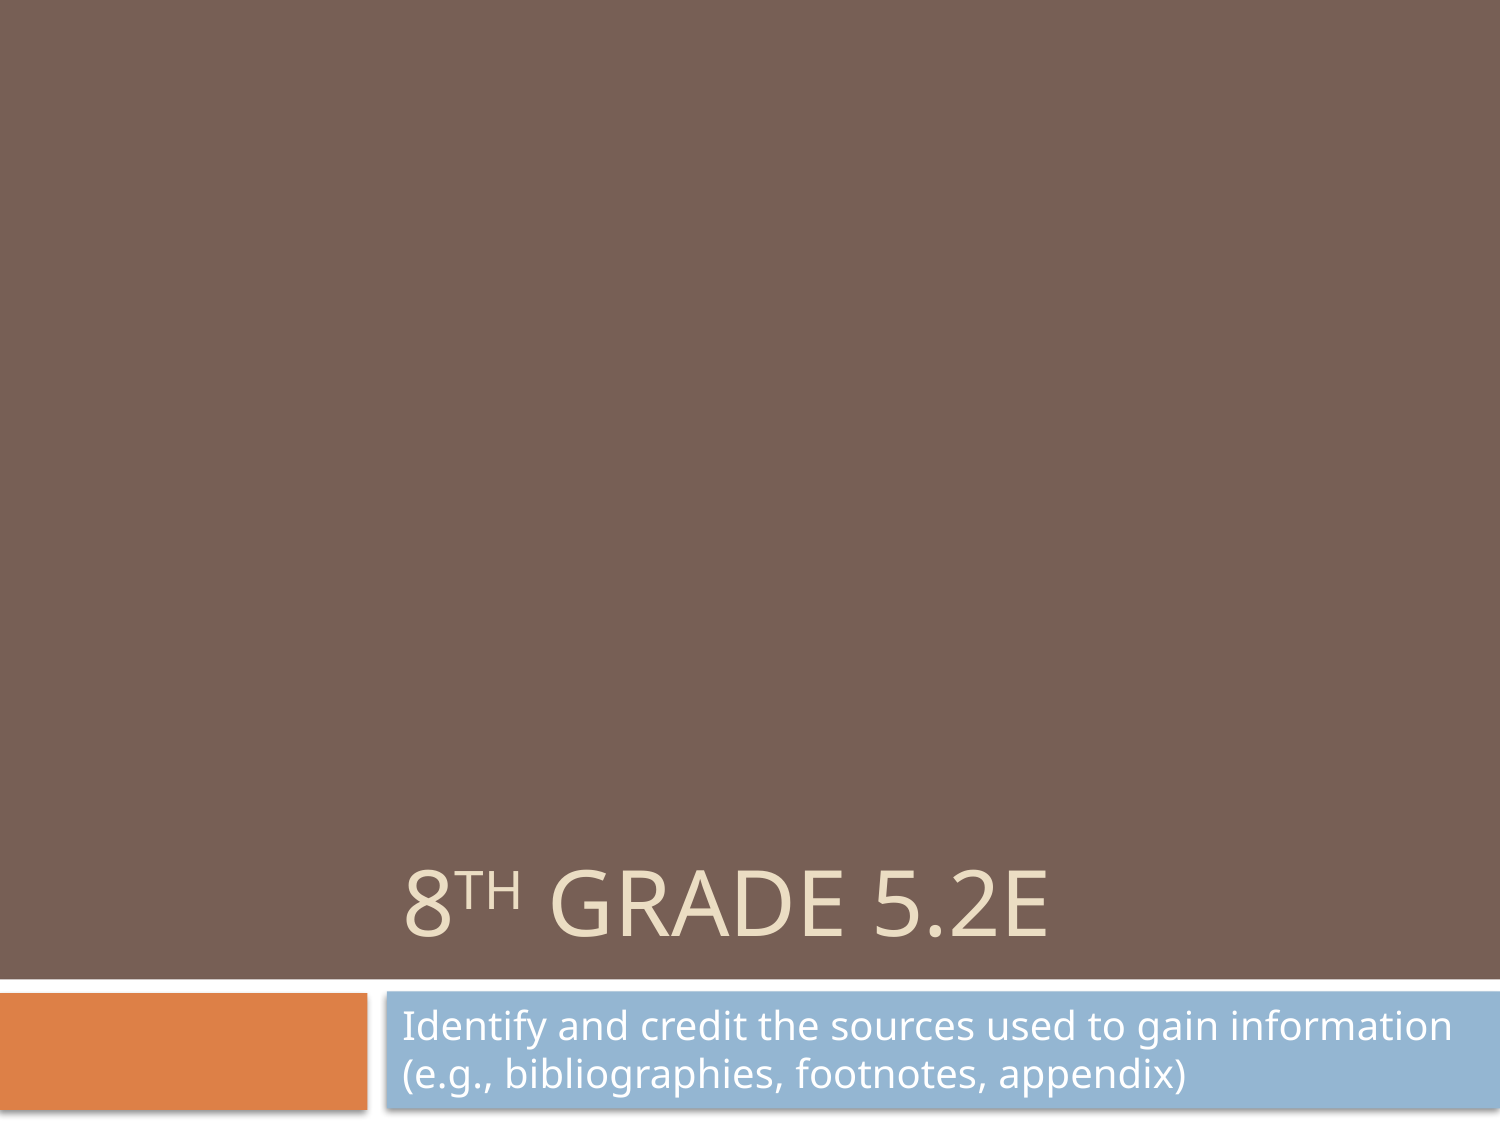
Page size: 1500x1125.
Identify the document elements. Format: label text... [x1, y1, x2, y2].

title 8th Grade 5.2e [387, 662, 1450, 963]
subtitle Identify and credit the sources used to gain information (e.g., bibliographies, footnotes, appendix) [387, 992, 1488, 1105]
